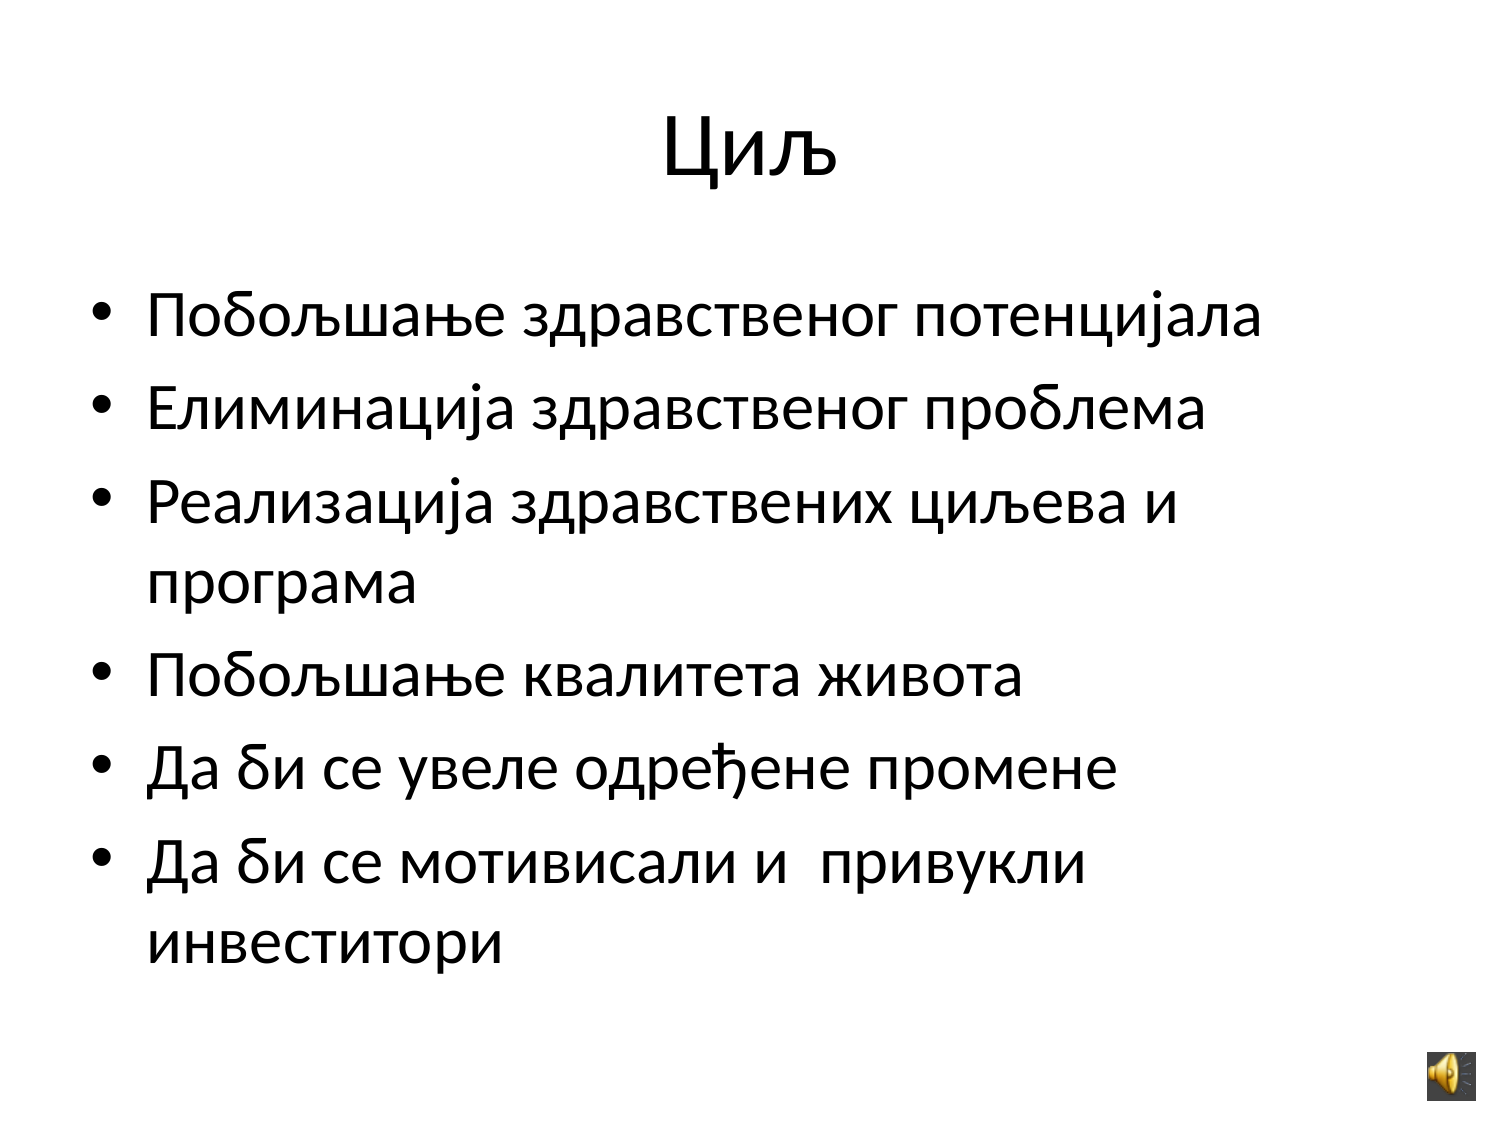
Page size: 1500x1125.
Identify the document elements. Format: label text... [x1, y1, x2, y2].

title Циљ [75, 45, 1425, 233]
picture [1426, 1051, 1477, 1102]
list Побољшање здравственог потенцијала Елиминација здравственог проблема Реализација здравствених циљева и програма Побољшање квалитета живота Да би се увеле одређене промене Да би се мотивисали и привукли инвеститори [75, 262, 1425, 1005]
